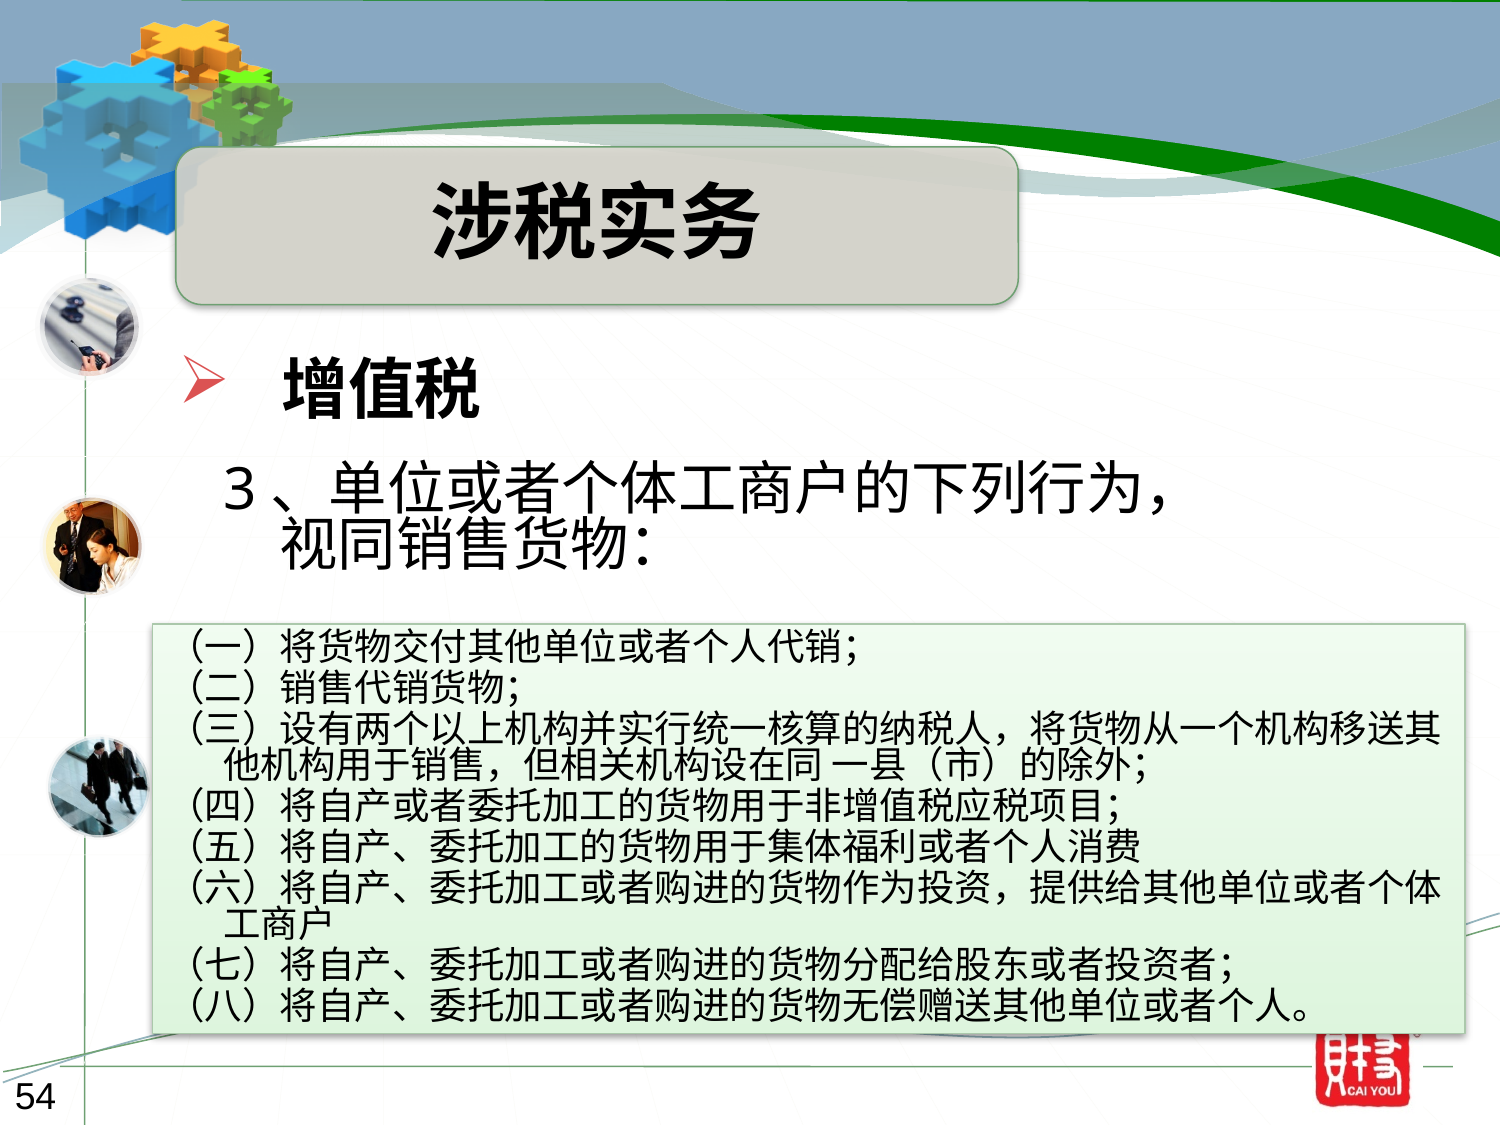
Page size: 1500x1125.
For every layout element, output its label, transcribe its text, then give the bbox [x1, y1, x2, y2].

picture [1312, 1034, 1423, 1114]
picture [6, 170, 175, 252]
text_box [175, 146, 1019, 305]
picture [46, 501, 138, 591]
text_box 增值税 [163, 339, 1078, 435]
text_box 3、单位或者个体工商户的下列行为，视同销售货物： [208, 457, 1266, 586]
text_box 54 [0, 1064, 94, 1125]
picture [51, 740, 147, 835]
picture [277, 142, 300, 146]
text_box （一）将货物交付其他单位或者个人代销； （二）销售代销货物； （三）设有两个以上机构并实行统一核算的纳税人，将货物从一个机构移送其他机构用于销售，但相关机构设在同 一县（市）的除外； （四）将自产或者委托加工的货物用于非增值税应税项目； （五）将自产、委托加工的货物用于集体福利或者个人消费 （六）将自产、委托加工或者购进的货物作为投资，提供给其他单位或者个体工商户 （七）将自产、委托加工或者购进的货物分配给股东或者投资者； （八）将自产、委托加工或者购进的货物无偿赠送其他单位或者个人。 [152, 623, 1466, 1034]
picture [45, 283, 134, 371]
picture [0, 18, 300, 226]
